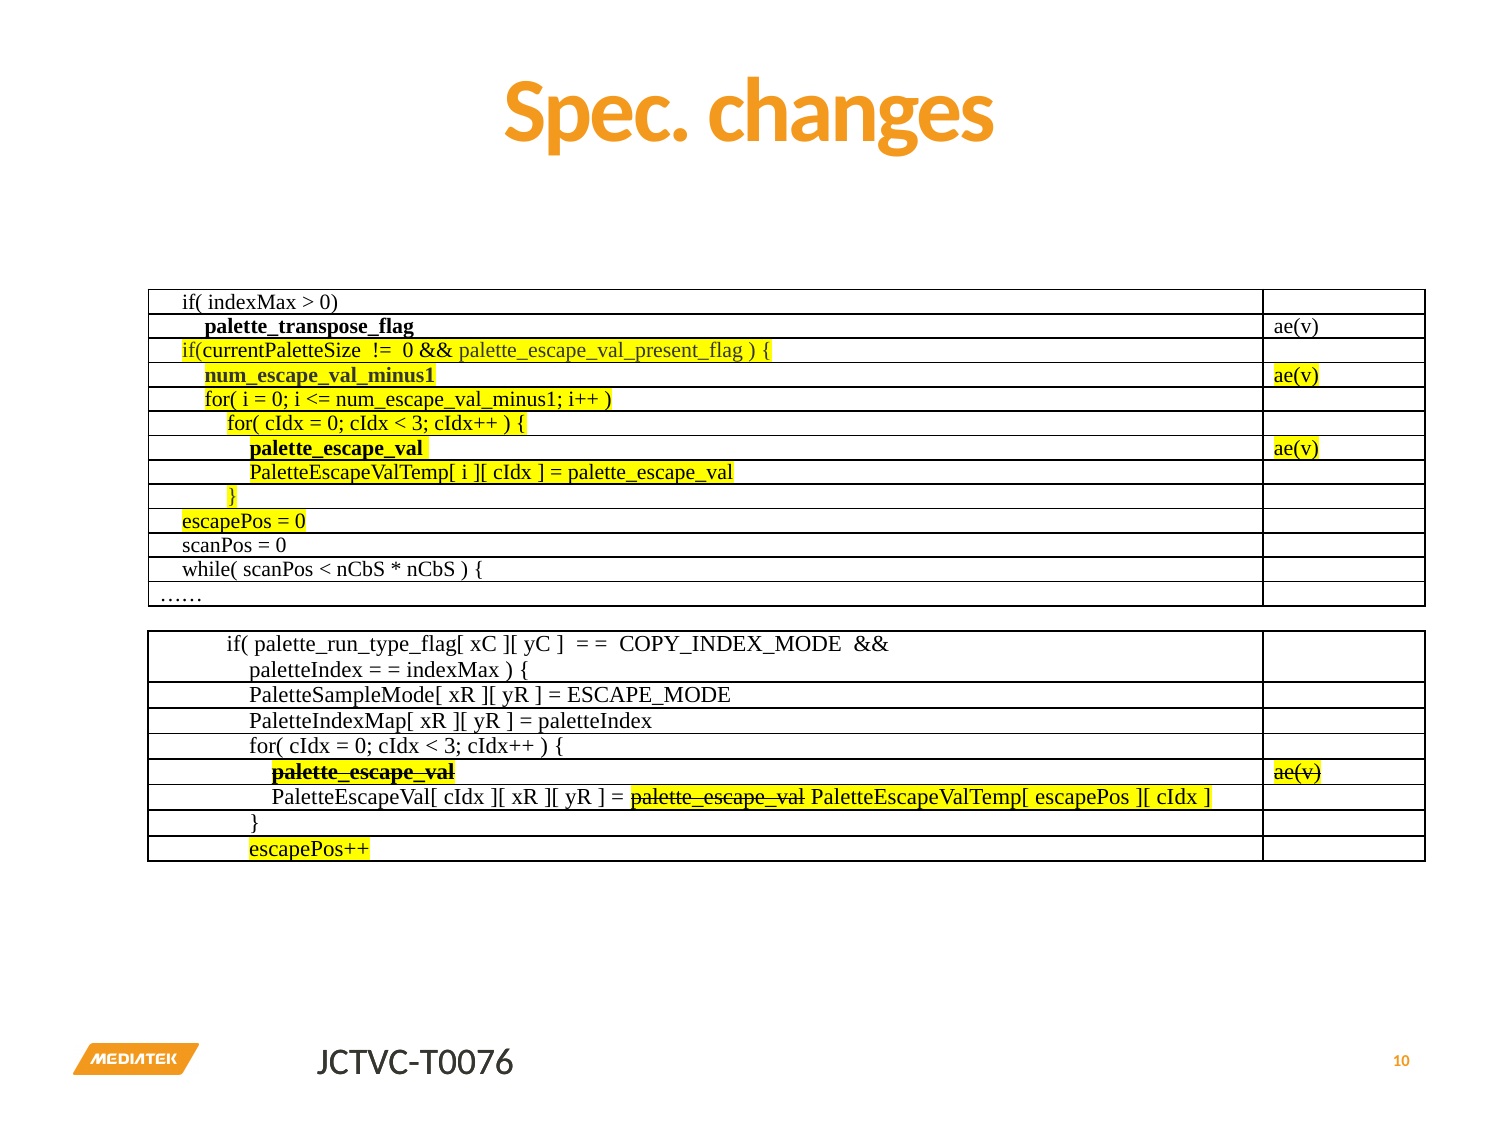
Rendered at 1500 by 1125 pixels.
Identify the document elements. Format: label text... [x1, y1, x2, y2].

table_cell [1264, 412, 1424, 435]
table_cell } [149, 485, 1262, 508]
table_cell [1264, 785, 1424, 809]
table_cell escapePos++ [149, 837, 1262, 860]
title Spec. changes [75, 70, 1425, 257]
slide_number 10 [1251, 1029, 1425, 1090]
table_cell escapePos = 0 [149, 509, 1262, 532]
table_cell while( scanPos < nCbS * nCbS ) { [149, 558, 1262, 581]
table_cell PaletteEscapeVal[ cIdx ][ xR ][ yR ] = palette_escape_val PaletteEscapeValTemp[ escapePos ][ cIdx ] [149, 785, 1262, 809]
picture [73, 1043, 199, 1075]
table_cell ae(v) [1264, 315, 1424, 337]
table_cell [1264, 683, 1424, 707]
table_cell [1264, 811, 1424, 835]
table_cell [1264, 461, 1424, 483]
table_cell [1264, 837, 1424, 860]
table_cell [1264, 582, 1424, 605]
table_cell [1264, 734, 1424, 758]
table_cell for( cIdx = 0; cIdx < 3; cIdx++ ) { [149, 734, 1262, 758]
table_cell [1264, 509, 1424, 532]
table_cell PaletteEscapeValTemp[ i ][ cIdx ] = palette_escape_val [149, 461, 1262, 483]
table_cell palette_escape_val [149, 436, 1262, 459]
table_cell [1264, 339, 1424, 362]
table_cell } [149, 811, 1262, 835]
table_header [1264, 632, 1424, 681]
table_cell …… [149, 582, 1262, 605]
table_header [1264, 290, 1424, 313]
table_header if( indexMax > 0) [149, 290, 1262, 313]
table_cell [1264, 709, 1424, 733]
table_cell for( cIdx = 0; cIdx < 3; cIdx++ ) { [149, 412, 1262, 435]
table_cell [1264, 388, 1424, 410]
table_cell scanPos = 0 [149, 534, 1262, 556]
table_cell PaletteSampleMode[ xR ][ yR ] = ESCAPE_MODE [149, 683, 1262, 707]
table_cell ae(v) [1264, 760, 1424, 784]
table_header if( palette_run_type_flag[ xC ][ yC ] = = COPY_INDEX_MODE && paletteIndex = = indexMax ) { [149, 632, 1262, 681]
table_cell if(currentPaletteSize != 0 && palette_escape_val_present_flag ) { [149, 339, 1262, 362]
table_cell for( i = 0; i <= num_escape_val_minus1; i++ ) [149, 388, 1262, 410]
table_cell palette_escape_val [149, 760, 1262, 784]
table_cell [1264, 485, 1424, 508]
table_cell PaletteIndexMap[ xR ][ yR ] = paletteIndex [149, 709, 1262, 733]
table_cell [1264, 558, 1424, 581]
table_cell ae(v) [1264, 436, 1424, 459]
table_cell ae(v) [1264, 363, 1424, 386]
table_cell palette_transpose_flag [149, 315, 1262, 337]
table_cell [1264, 534, 1424, 556]
table_cell num_escape_val_minus1 [149, 363, 1262, 386]
